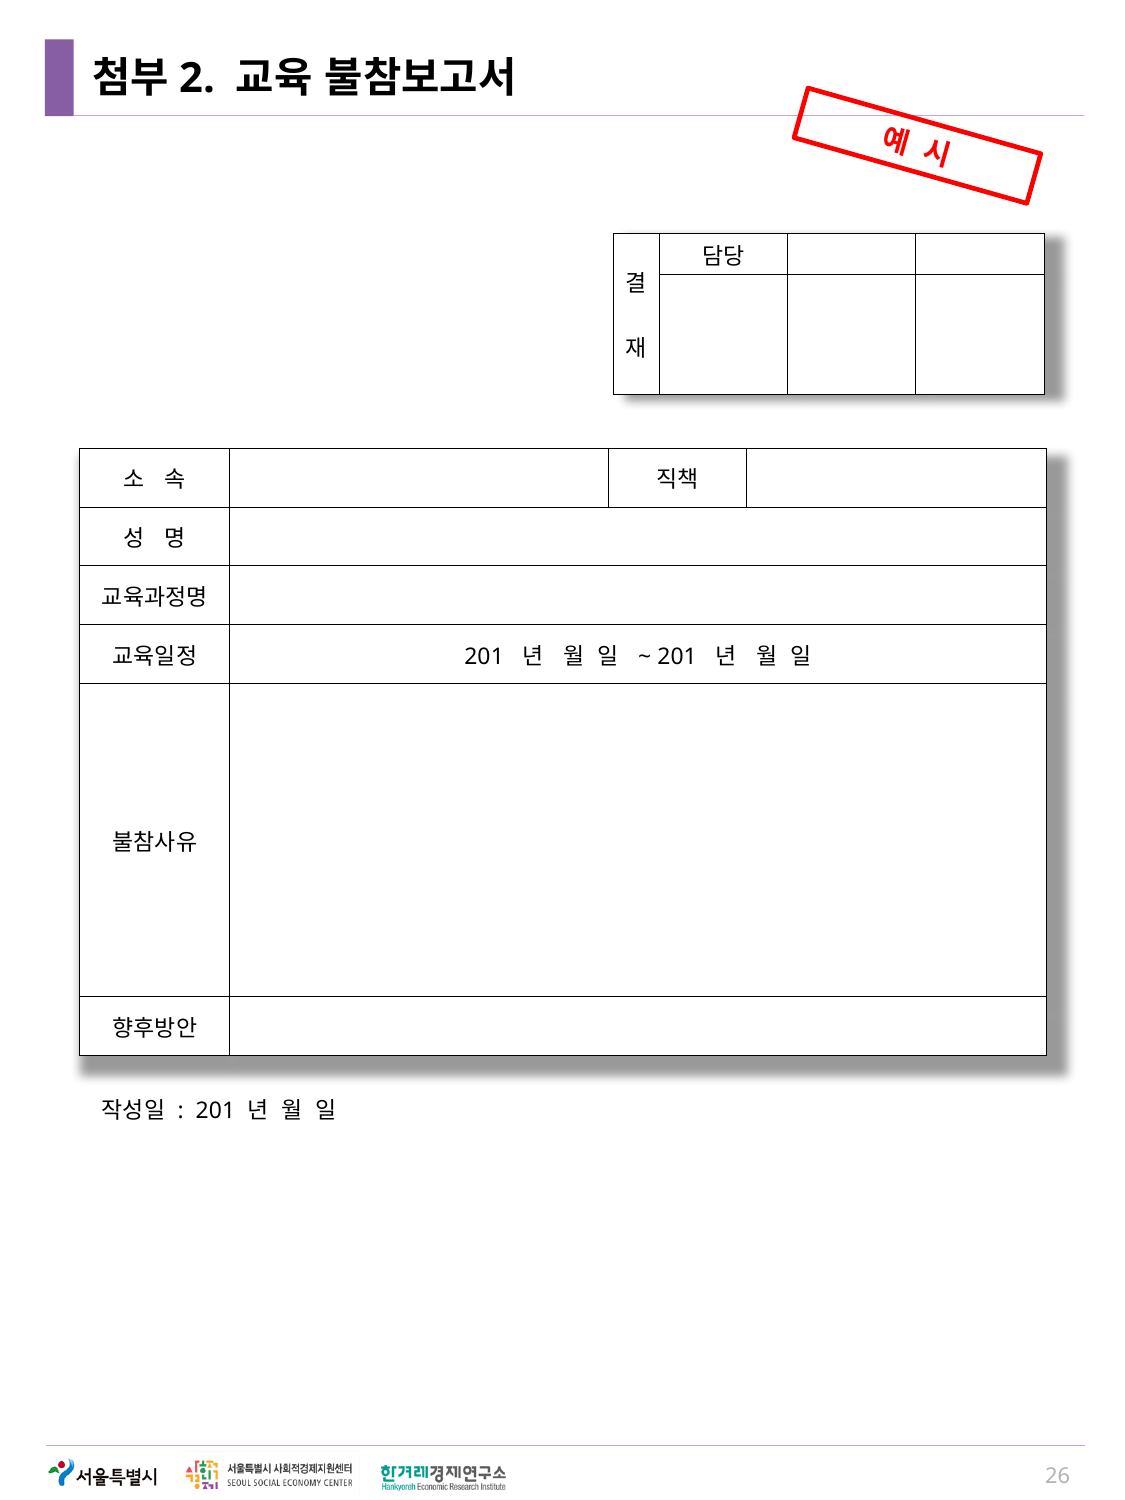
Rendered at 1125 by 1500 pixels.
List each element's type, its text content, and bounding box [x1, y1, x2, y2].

table_cell [230, 566, 1046, 624]
picture [381, 1465, 506, 1491]
table_cell [230, 997, 1046, 1055]
table_header 결 재 [614, 234, 659, 394]
title 첨부2. 교육 불참보고서 [77, 49, 1034, 110]
picture [178, 1451, 360, 1499]
table_cell 불참사유 [80, 684, 229, 996]
table_header 소 속 [80, 449, 229, 507]
text_box 예 시 [794, 88, 1041, 204]
table_cell 교육과정명 [80, 566, 229, 624]
table_cell [916, 275, 1044, 394]
table_cell 교육일정 [80, 625, 229, 683]
table_header [230, 449, 608, 507]
table_header 담당 [660, 234, 787, 274]
table_cell [660, 275, 787, 394]
table_cell 성 명 [80, 508, 229, 565]
table_cell 향후방안 [80, 997, 229, 1055]
table_cell 201 년 월 일 ~ 201 년 월 일 [230, 625, 1046, 683]
table_header 직책 [609, 449, 746, 507]
table_header [788, 234, 915, 274]
table_cell [230, 508, 1046, 565]
table_cell [788, 275, 915, 394]
table_header [916, 234, 1044, 274]
picture [48, 1457, 157, 1486]
slide_number 26 [832, 1436, 1086, 1500]
table_header [747, 449, 1046, 507]
table_cell [230, 684, 1046, 996]
text_box 작성일 : 201 년 월 일 [86, 1088, 352, 1131]
